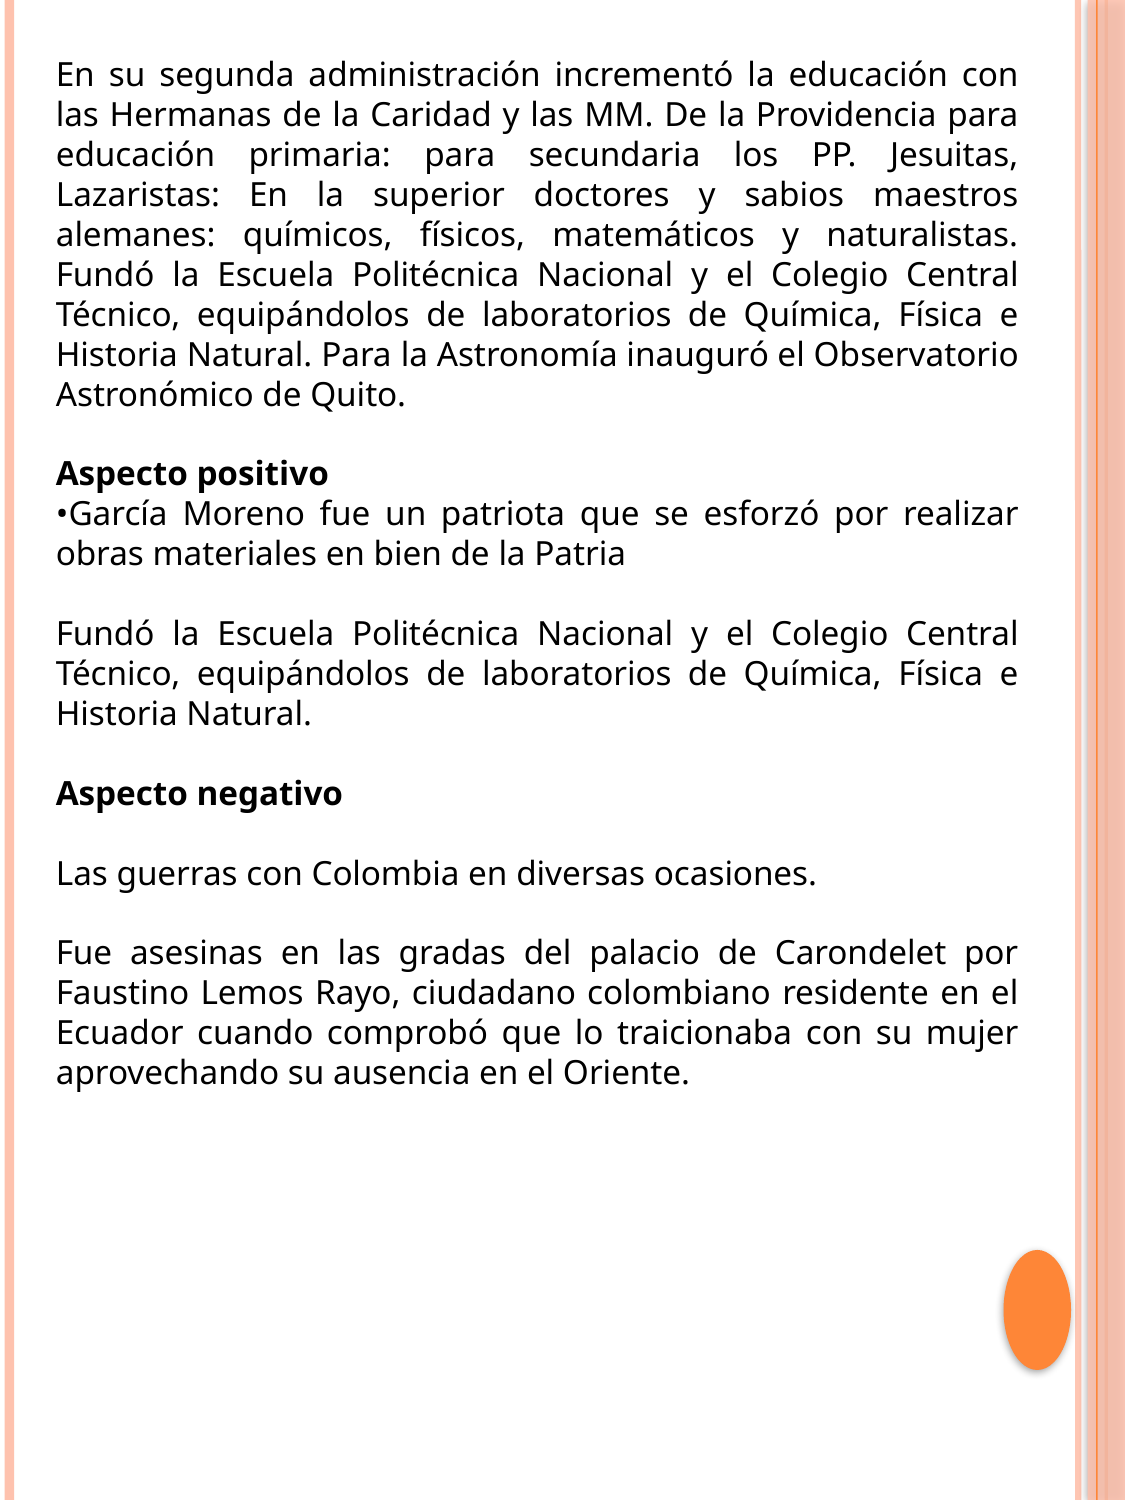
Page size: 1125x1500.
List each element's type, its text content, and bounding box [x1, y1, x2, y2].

text_box En su segunda administración incrementó la educación con las Hermanas de la Caridad y las MM. De la Providencia para educación primaria: para secundaria los PP. Jesuitas, Lazaristas: En la superior doctores y sabios maestros alemanes: químicos, físicos, matemáticos y naturalistas. Fundó la Escuela Politécnica Nacional y el Colegio Central Técnico, equipándolos de laboratorios de Química, Física e Historia Natural. Para la Astronomía inauguró el Observatorio Astronómico de Quito. Aspecto positivo •García Moreno fue un patriota que se esforzó por realizar obras materiales en bien de la Patria Fundó la Escuela Politécnica Nacional y el Colegio Central Técnico, equipándolos de laboratorios de Química, Física e Historia Natural. Aspecto negativo Las guerras con Colombia en diversas ocasiones. Fue asesinas en las gradas del palacio de Carondelet por Faustino Lemos Rayo, ciudadano colombiano residente en el Ecuador cuando comprobó que lo traicionaba con su mujer aprovechando su ausencia en el Oriente. [41, 45, 1035, 1139]
